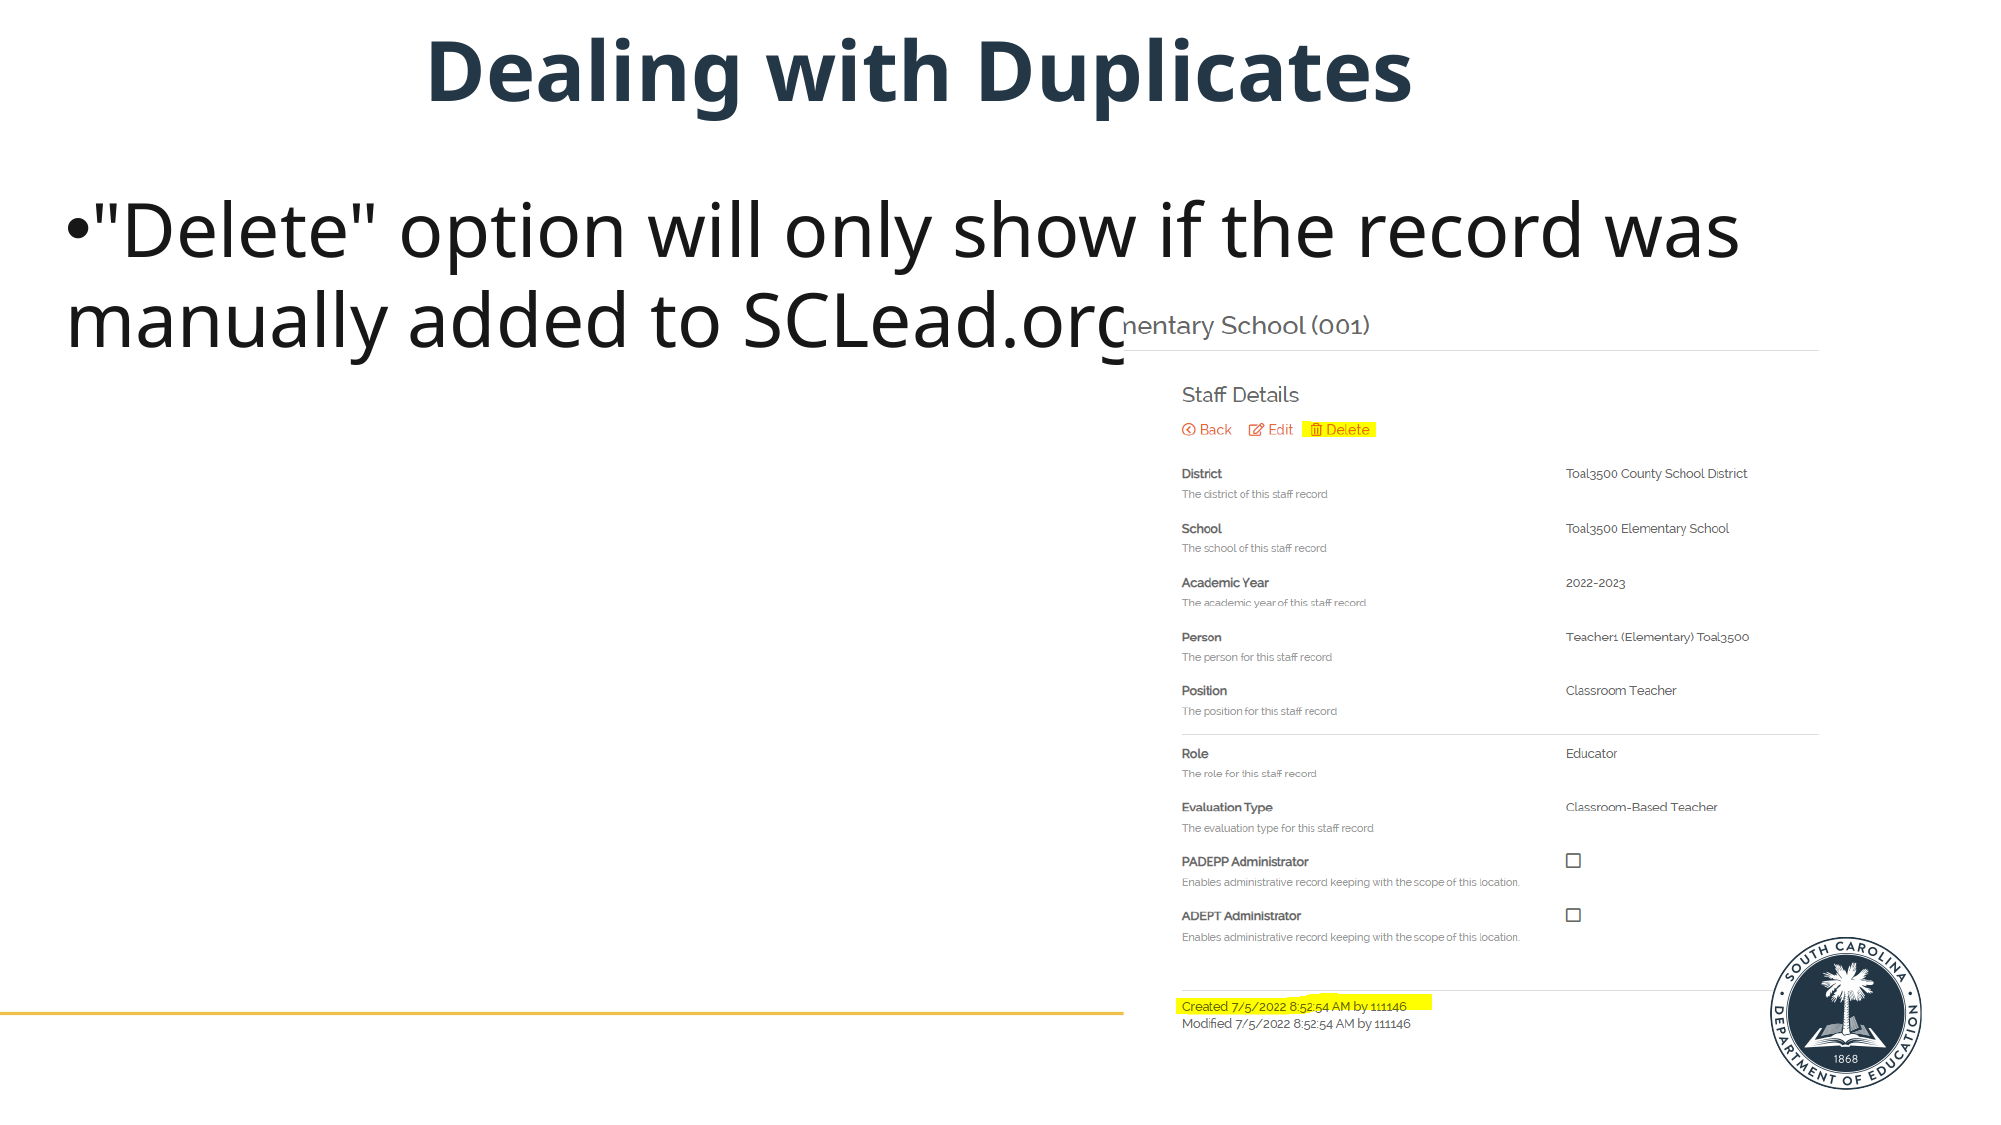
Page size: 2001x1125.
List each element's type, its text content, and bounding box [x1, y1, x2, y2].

title Dealing with Duplicates [68, 48, 1772, 174]
text_box [1770, 937, 1922, 1090]
list "Delete" option will only show if the record was manually added to SCLead.org [50, 174, 1942, 980]
picture [1123, 297, 1819, 1049]
